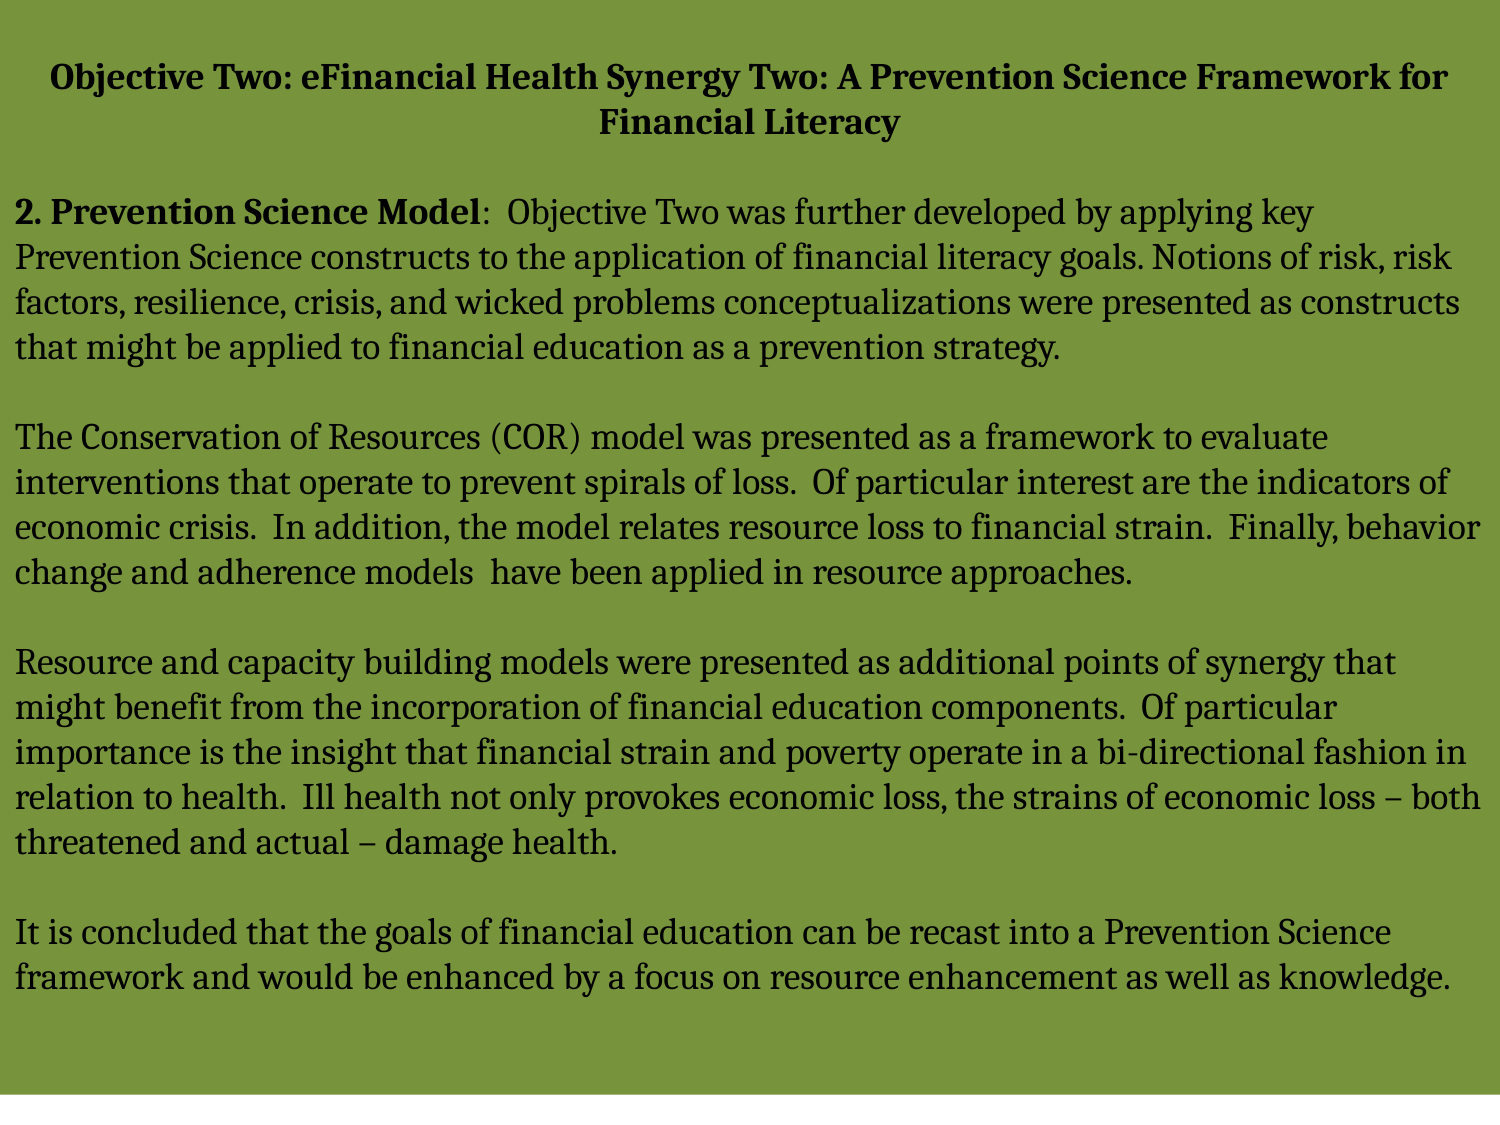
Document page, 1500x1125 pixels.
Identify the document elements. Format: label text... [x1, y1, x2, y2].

text_box Objective Two: eFinancial Health Synergy Two: A Prevention Science Framework for Financial Literacy 2. Prevention Science Model: Objective Two was further developed by applying key Prevention Science constructs to the application of financial literacy goals. Notions of risk, risk factors, resilience, crisis, and wicked problems conceptualizations were presented as constructs that might be applied to financial education as a prevention strategy. The Conservation of Resources (COR) model was presented as a framework to evaluate interventions that operate to prevent spirals of loss. Of particular interest are the indicators of economic crisis. In addition, the model relates resource loss to financial strain. Finally, behavior change and adherence models have been applied in resource approaches. Resource and capacity building models were presented as additional points of synergy that might benefit from the incorporation of financial education components. Of particular importance is the insight that financial strain and poverty operate in a bi-directional fashion in relation to health. Ill health not only provokes economic loss, the strains of economic loss – both threatened and actual – damage health. It is concluded that the goals of financial education can be recast into a Prevention Science framework and would be enhanced by a focus on resource enhancement as well as knowledge. [0, 0, 1500, 1095]
